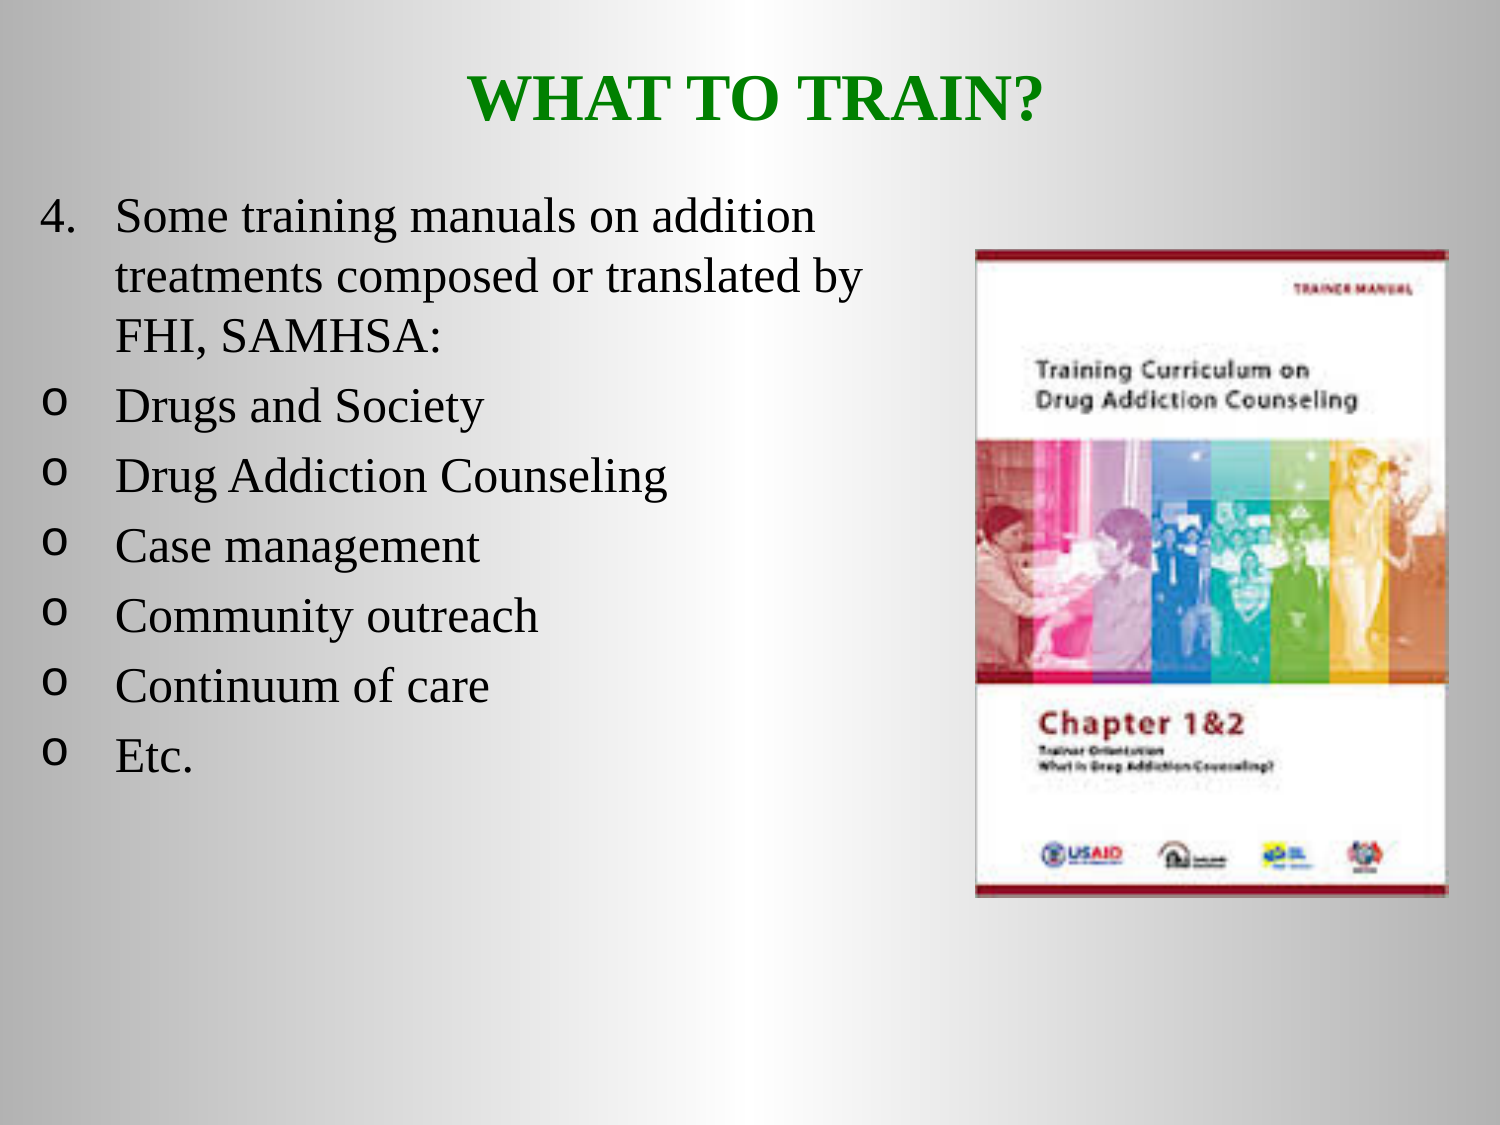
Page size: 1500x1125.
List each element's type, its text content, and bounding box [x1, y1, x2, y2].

picture [974, 249, 1449, 898]
title WHAT TO TRAIN? [50, 37, 1463, 150]
list Some training manuals on addition treatments composed or translated by FHI, SAMHSA: Drugs and Society Drug Addiction Counseling Case management Community outreach Continuum of care Etc. [24, 174, 925, 1125]
